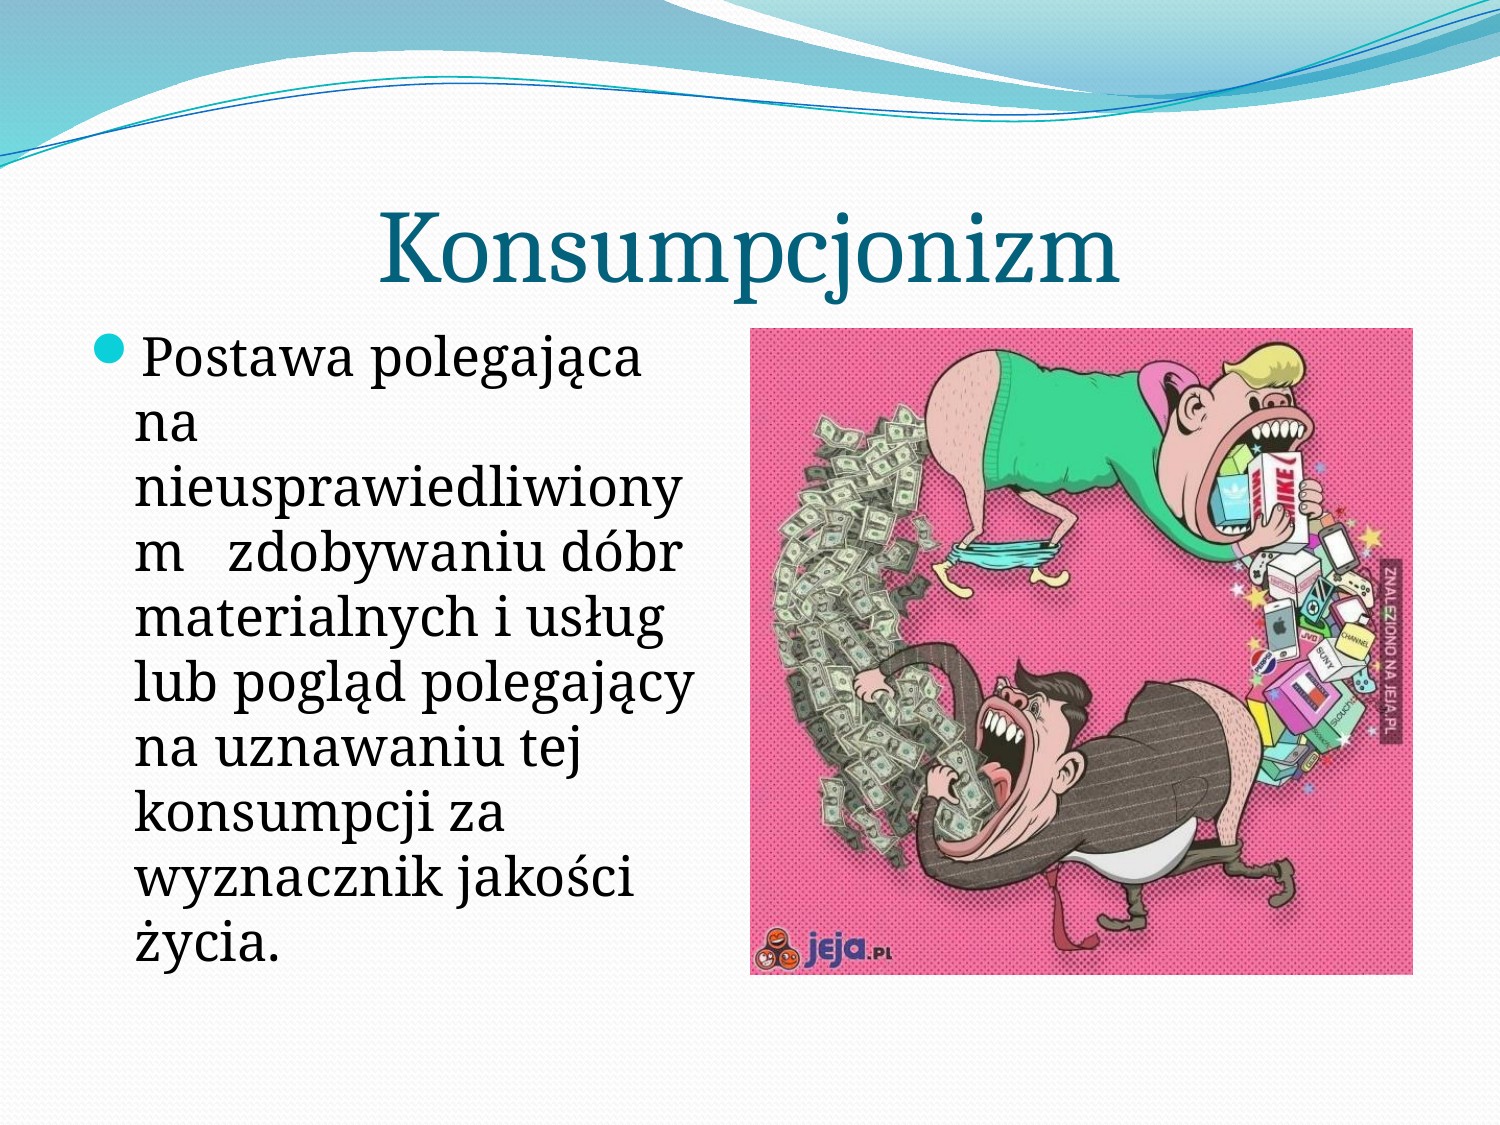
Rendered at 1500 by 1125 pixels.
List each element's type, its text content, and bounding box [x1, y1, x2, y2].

list Postawa polegająca na nieusprawiedliwionym zdobywaniu dóbr materialnych i usług lub pogląd polegający na uznawaniu tej konsumpcji za wyznacznik jakości życia. [75, 314, 738, 1043]
title Konsumpcjonizm [75, 115, 1425, 303]
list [749, 327, 1413, 976]
